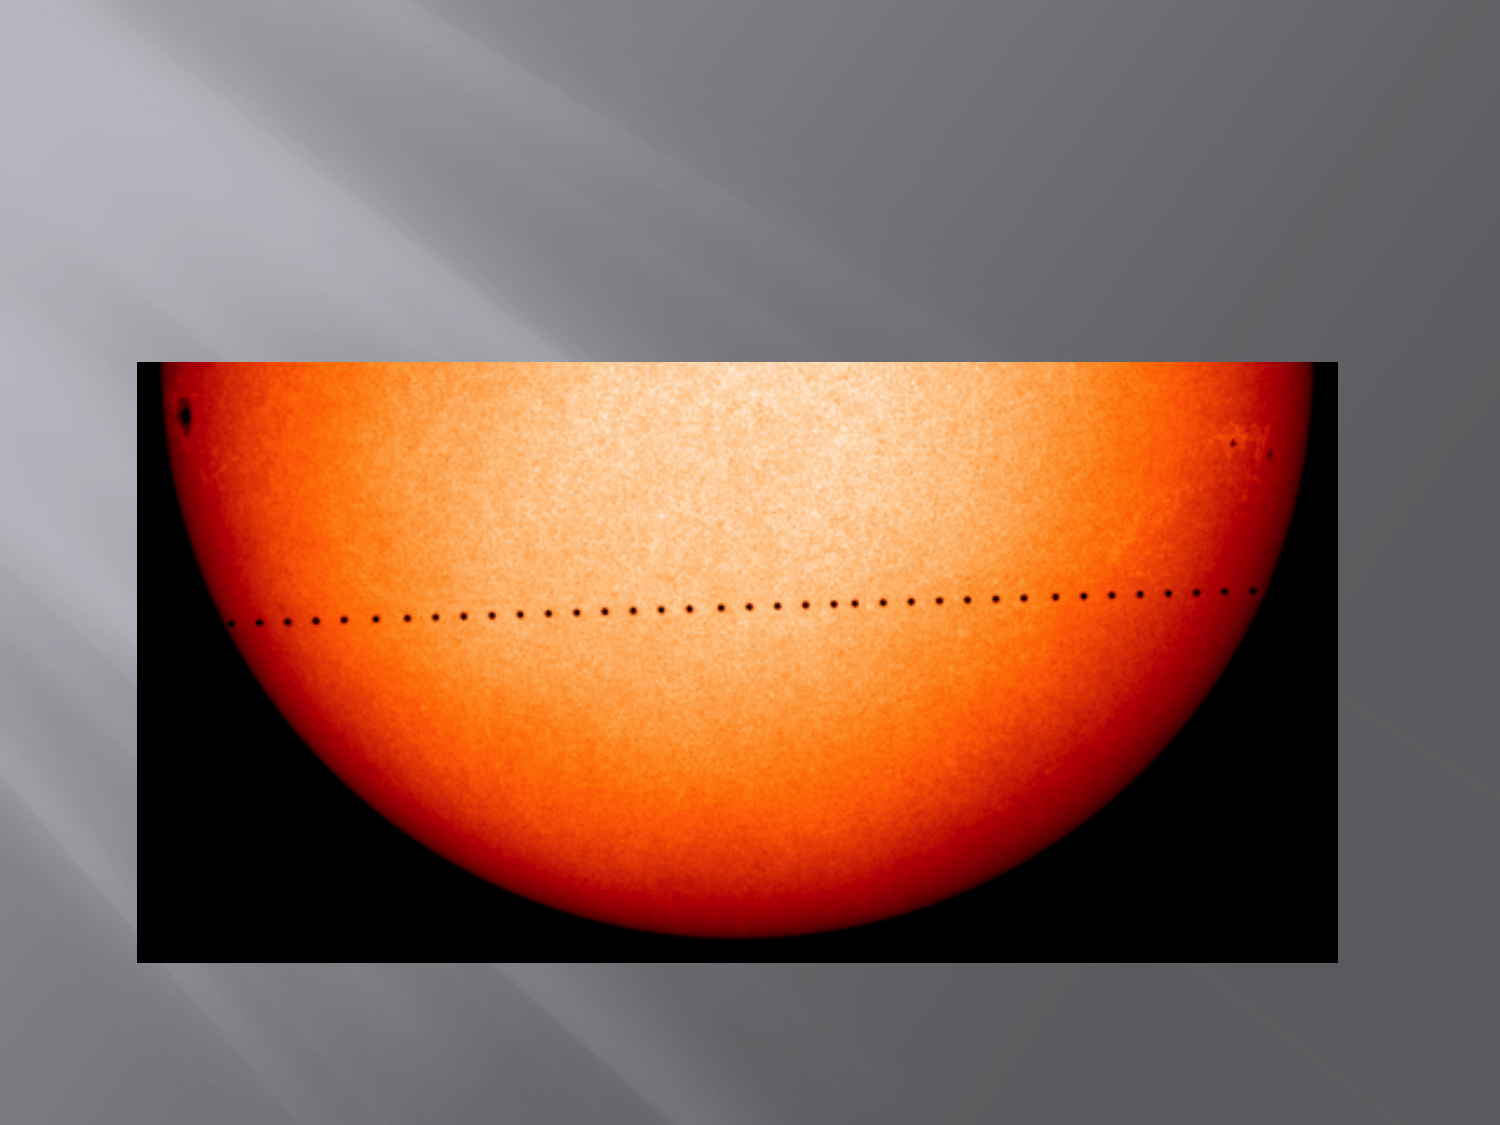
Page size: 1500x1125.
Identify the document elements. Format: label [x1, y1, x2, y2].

picture [137, 362, 1338, 963]
